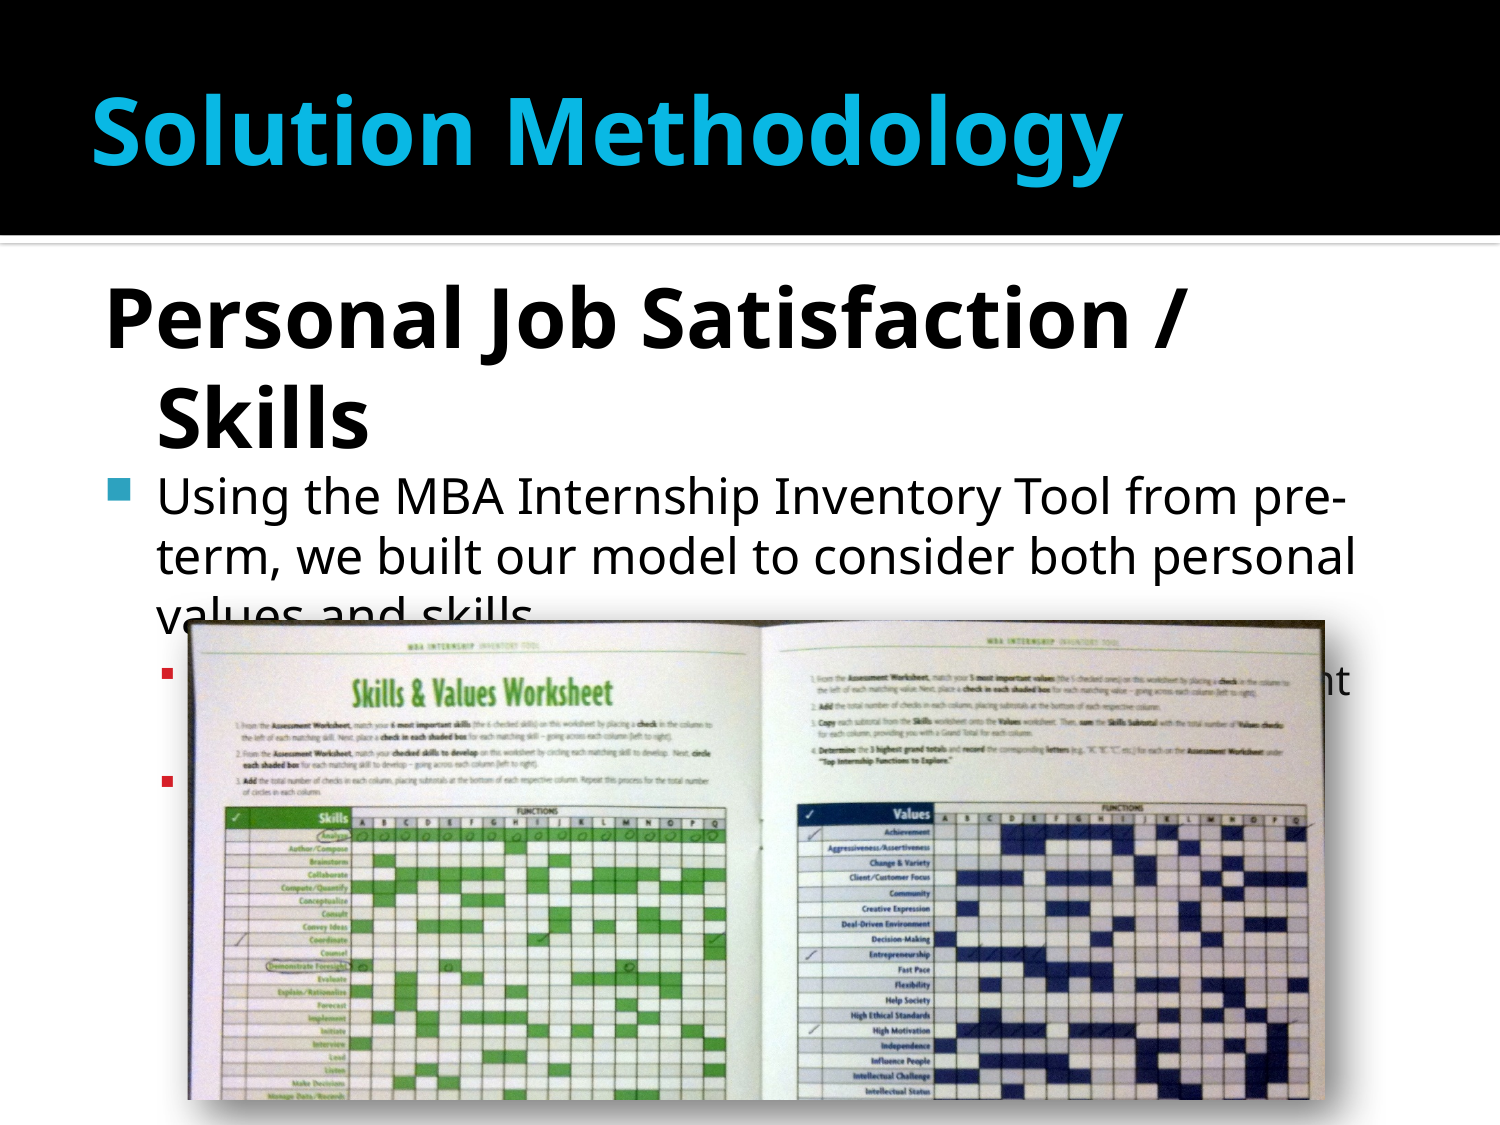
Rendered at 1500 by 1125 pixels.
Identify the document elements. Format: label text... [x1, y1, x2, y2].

title Solution Methodology [75, 25, 1425, 231]
list Personal Job Satisfaction / Skills Using the MBA Internship Inventory Tool from pre-term, we built our model to consider both personal values and skills Total of 15 values (e.g., achievement, change/variety, client focus) Total of 16 skills (e.g., problem solve, persuade, write, brainstorm) [75, 249, 1425, 1009]
picture [187, 620, 1325, 1100]
